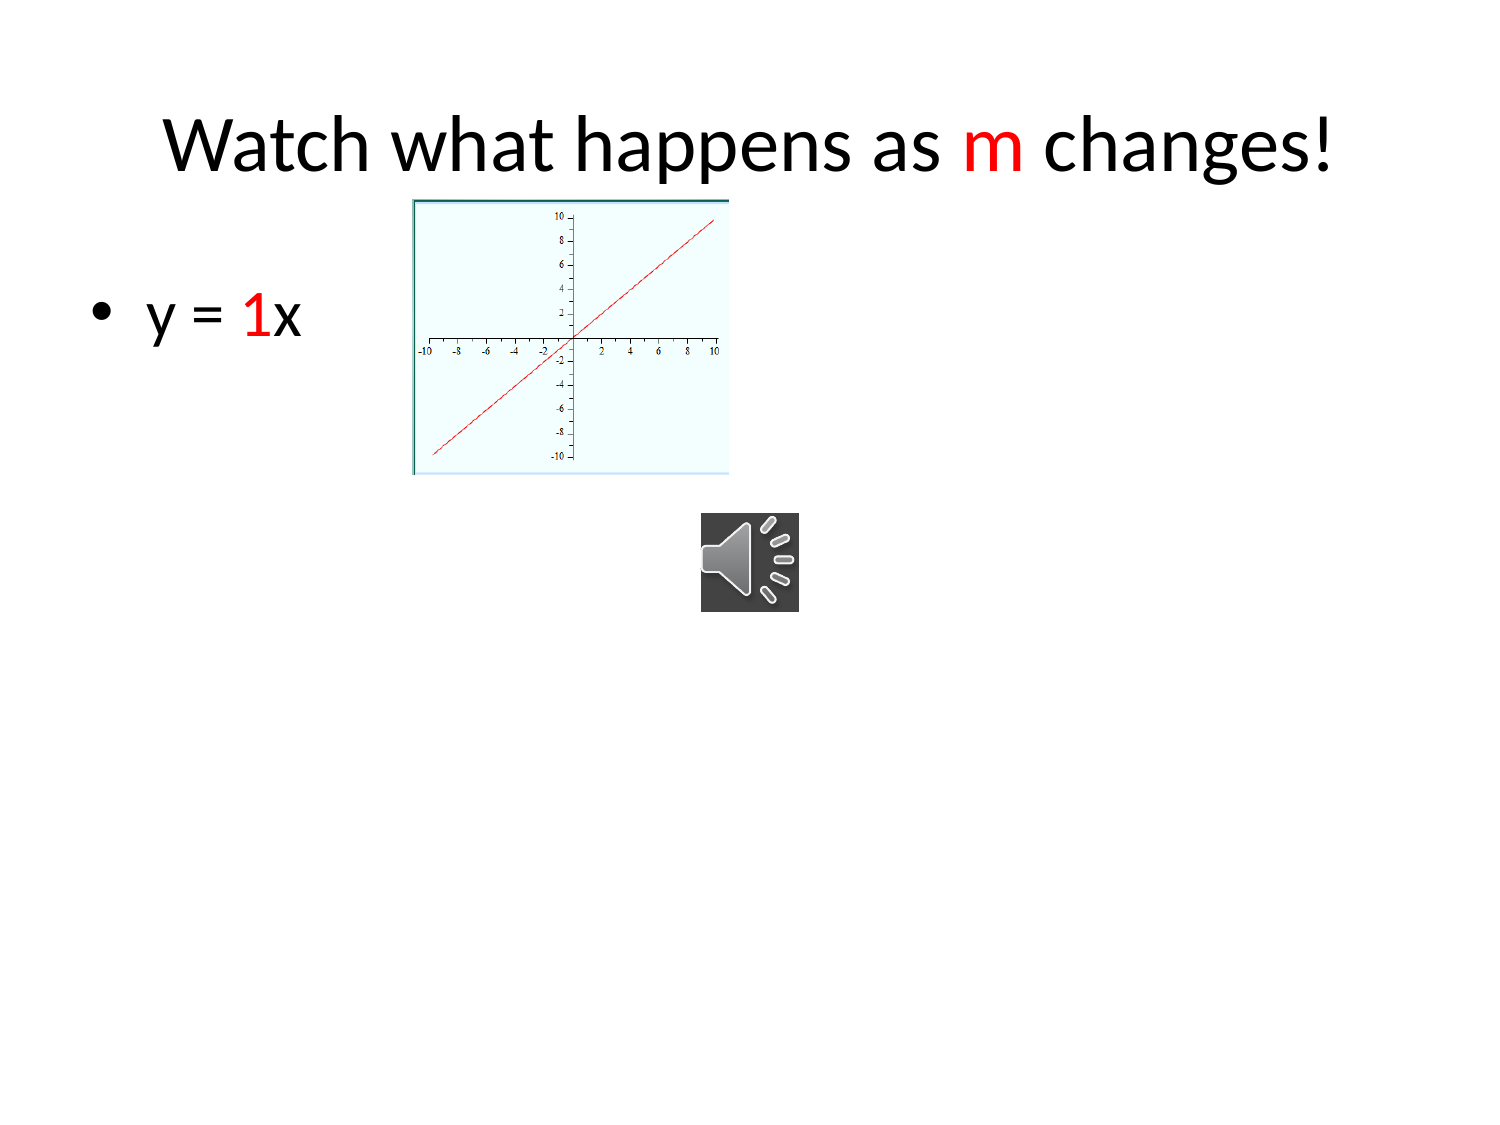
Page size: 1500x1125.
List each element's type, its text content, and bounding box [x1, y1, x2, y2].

picture [699, 512, 801, 613]
title Watch what happens as m changes! [75, 45, 1425, 233]
picture [412, 199, 729, 476]
list y = 1x [75, 262, 1425, 1005]
